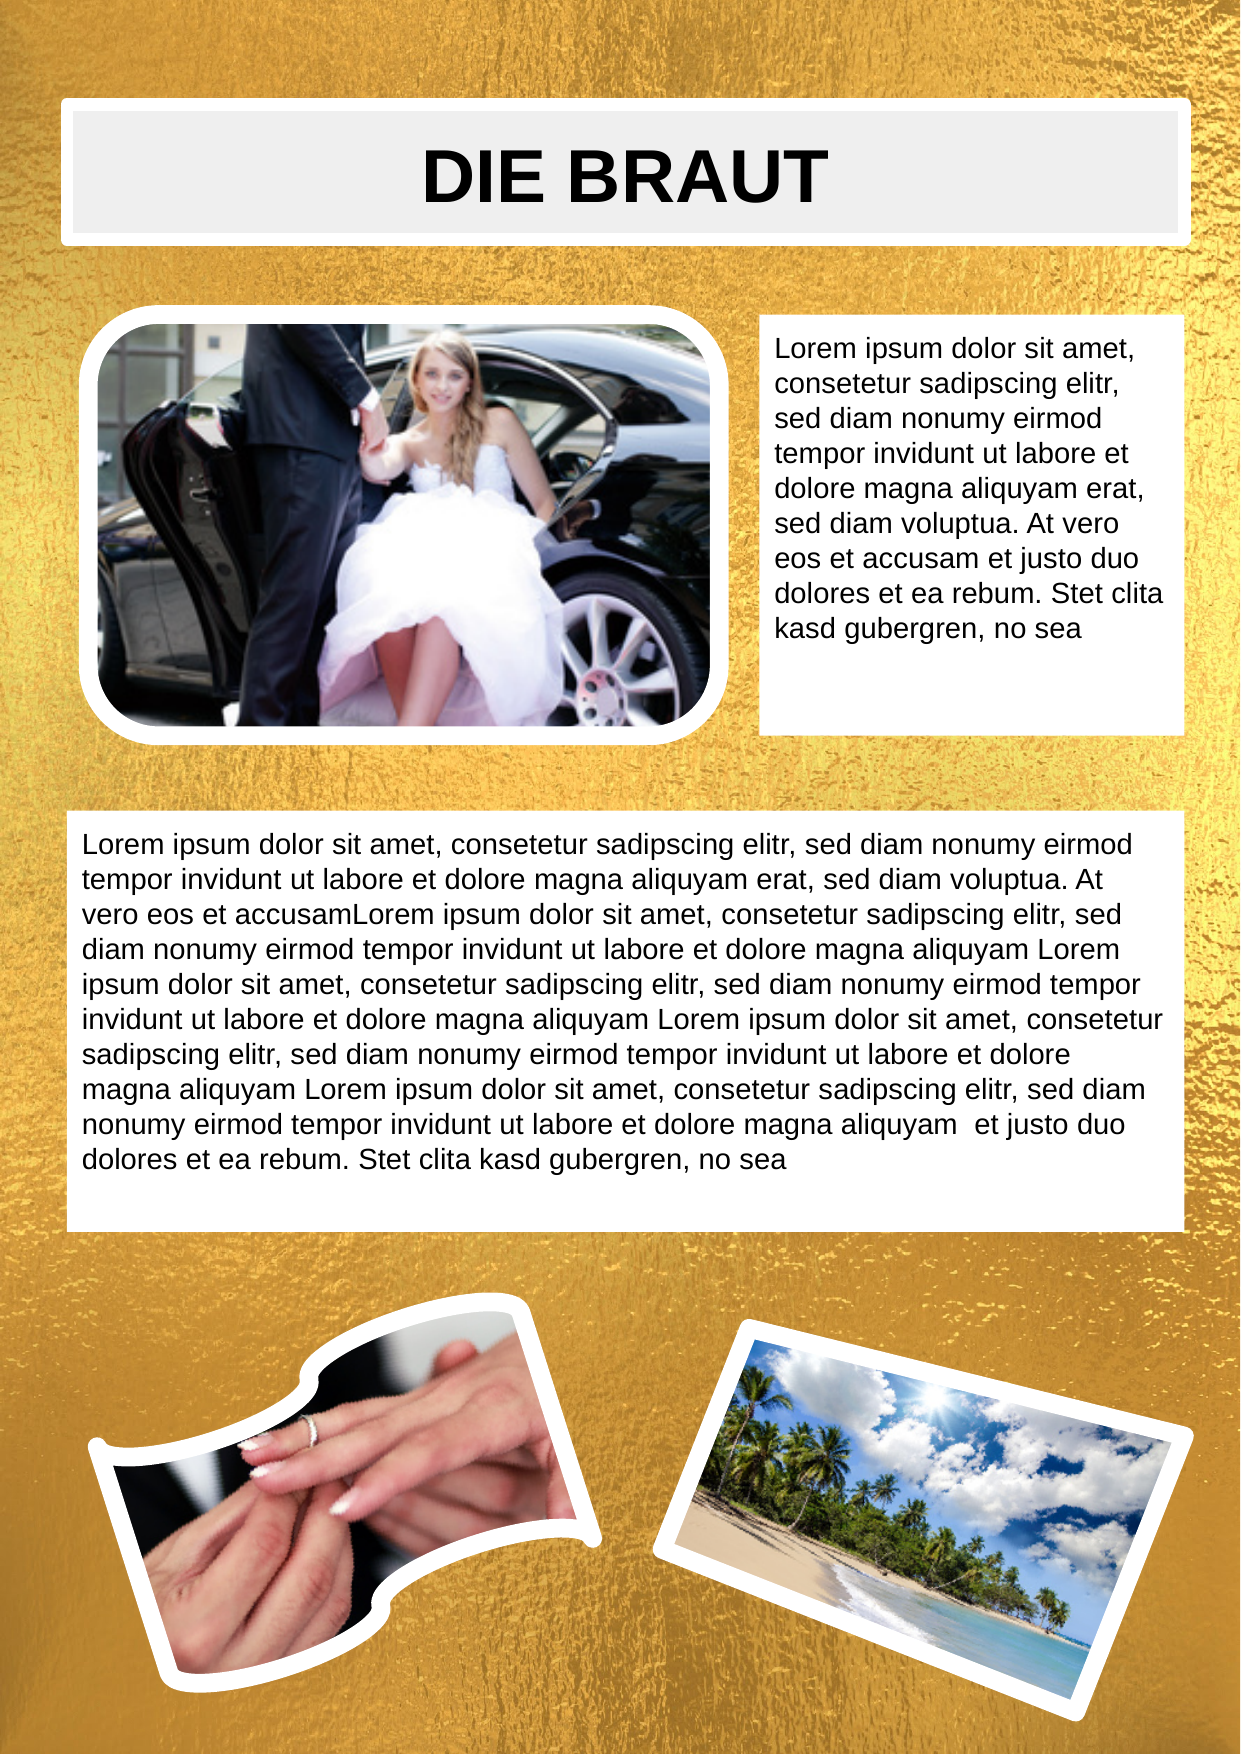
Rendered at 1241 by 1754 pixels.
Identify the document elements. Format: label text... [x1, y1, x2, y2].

text_box Lorem ipsum dolor sit amet, consetetur sadipscing elitr, sed diam nonumy eirmod tempor invidunt ut labore et dolore magna aliquyam erat, sed diam voluptua. At vero eos et accusam et justo duo dolores et ea rebum. Stet clita kasd gubergren, no sea [759, 314, 1185, 736]
text_box DIE BRAUT [66, 104, 1185, 240]
picture [0, 0, 1241, 1754]
text_box Lorem ipsum dolor sit amet, consetetur sadipscing elitr, sed diam nonumy eirmod tempor invidunt ut labore et dolore magna aliquyam erat, sed diam voluptua. At vero eos et accusamLorem ipsum dolor sit amet, consetetur sadipscing elitr, sed diam nonumy eirmod tempor invidunt ut labore et dolore magna aliquyam Lorem ipsum dolor sit amet, consetetur sadipscing elitr, sed diam nonumy eirmod tempor invidunt ut labore et dolore magna aliquyam Lorem ipsum dolor sit amet, consetetur sadipscing elitr, sed diam nonumy eirmod tempor invidunt ut labore et dolore magna aliquyam Lorem ipsum dolor sit amet, consetetur sadipscing elitr, sed diam nonumy eirmod tempor invidunt ut labore et dolore magna aliquyam et justo duo dolores et ea rebum. Stet clita kasd gubergren, no sea [66, 810, 1185, 1232]
